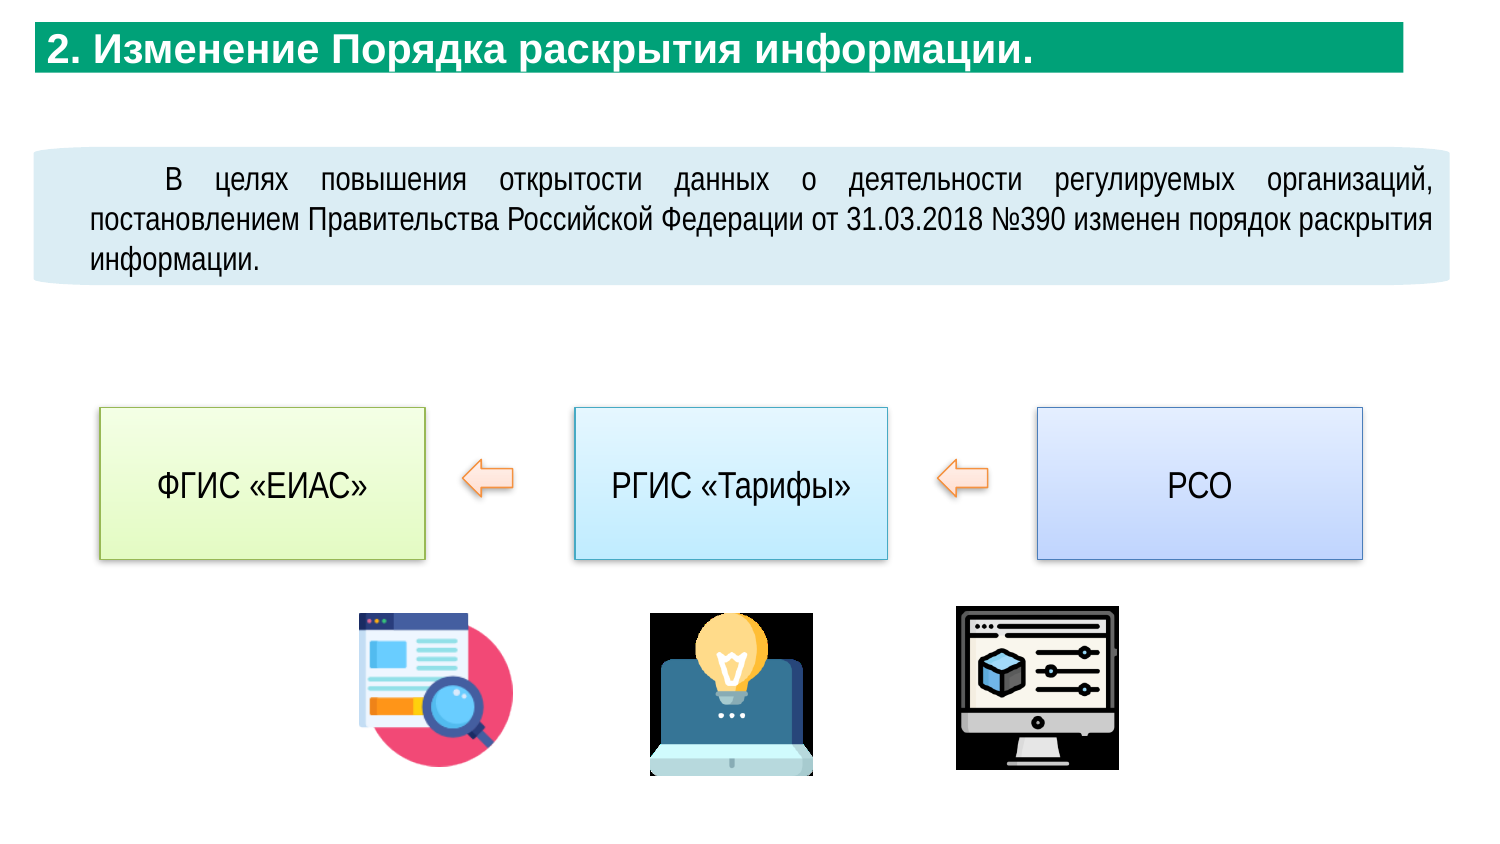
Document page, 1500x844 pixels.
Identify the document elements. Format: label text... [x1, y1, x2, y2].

title 2. Изменение Порядка раскрытия информации. [35, 22, 1404, 73]
picture [359, 613, 513, 767]
list [29, 209, 1413, 323]
text_box [461, 458, 514, 498]
text_box [936, 458, 989, 498]
picture [955, 606, 1119, 770]
picture [650, 613, 813, 776]
text_box ФГИС «ЕИАС» [99, 407, 426, 560]
text_box В целях повышения открытости данных о деятельности регулируемых организаций, постановлением Правительства Российской Федерации от 31.03.2018 №390 изменен порядок раскрытия информации. [75, 150, 1450, 285]
text_box РСО [1037, 407, 1363, 560]
text_box [33, 146, 1441, 209]
text_box РГИС «Тарифы» [574, 407, 888, 560]
